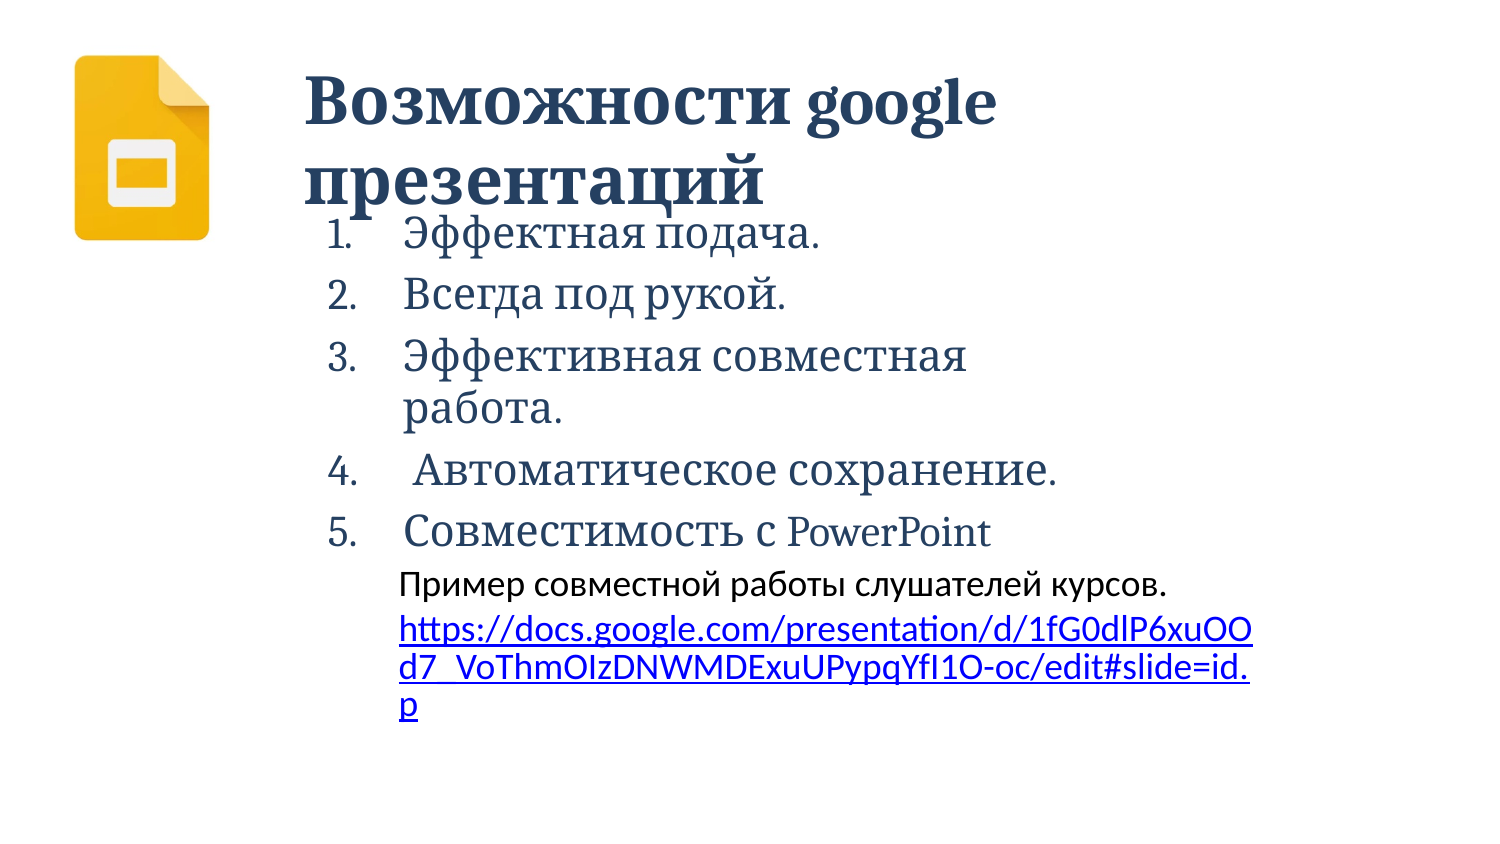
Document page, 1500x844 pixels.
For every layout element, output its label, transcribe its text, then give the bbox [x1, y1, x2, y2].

title Возможности google презентаций [289, 67, 1471, 209]
list Эффектная подача. Всегда под рукой. Эффективная совместная работа. Автоматическое сохранение. Совместимость с PowerPoint [312, 197, 1093, 700]
text_box Пример совместной работы слушателей курсов. https://docs.google.com/presentation/d/1fG0dlP6xuOOd7_VoThmOIzDNWMDExuUPypqYfI1O-oc/edit#slide=id.p [383, 551, 1270, 702]
picture [17, 22, 266, 272]
